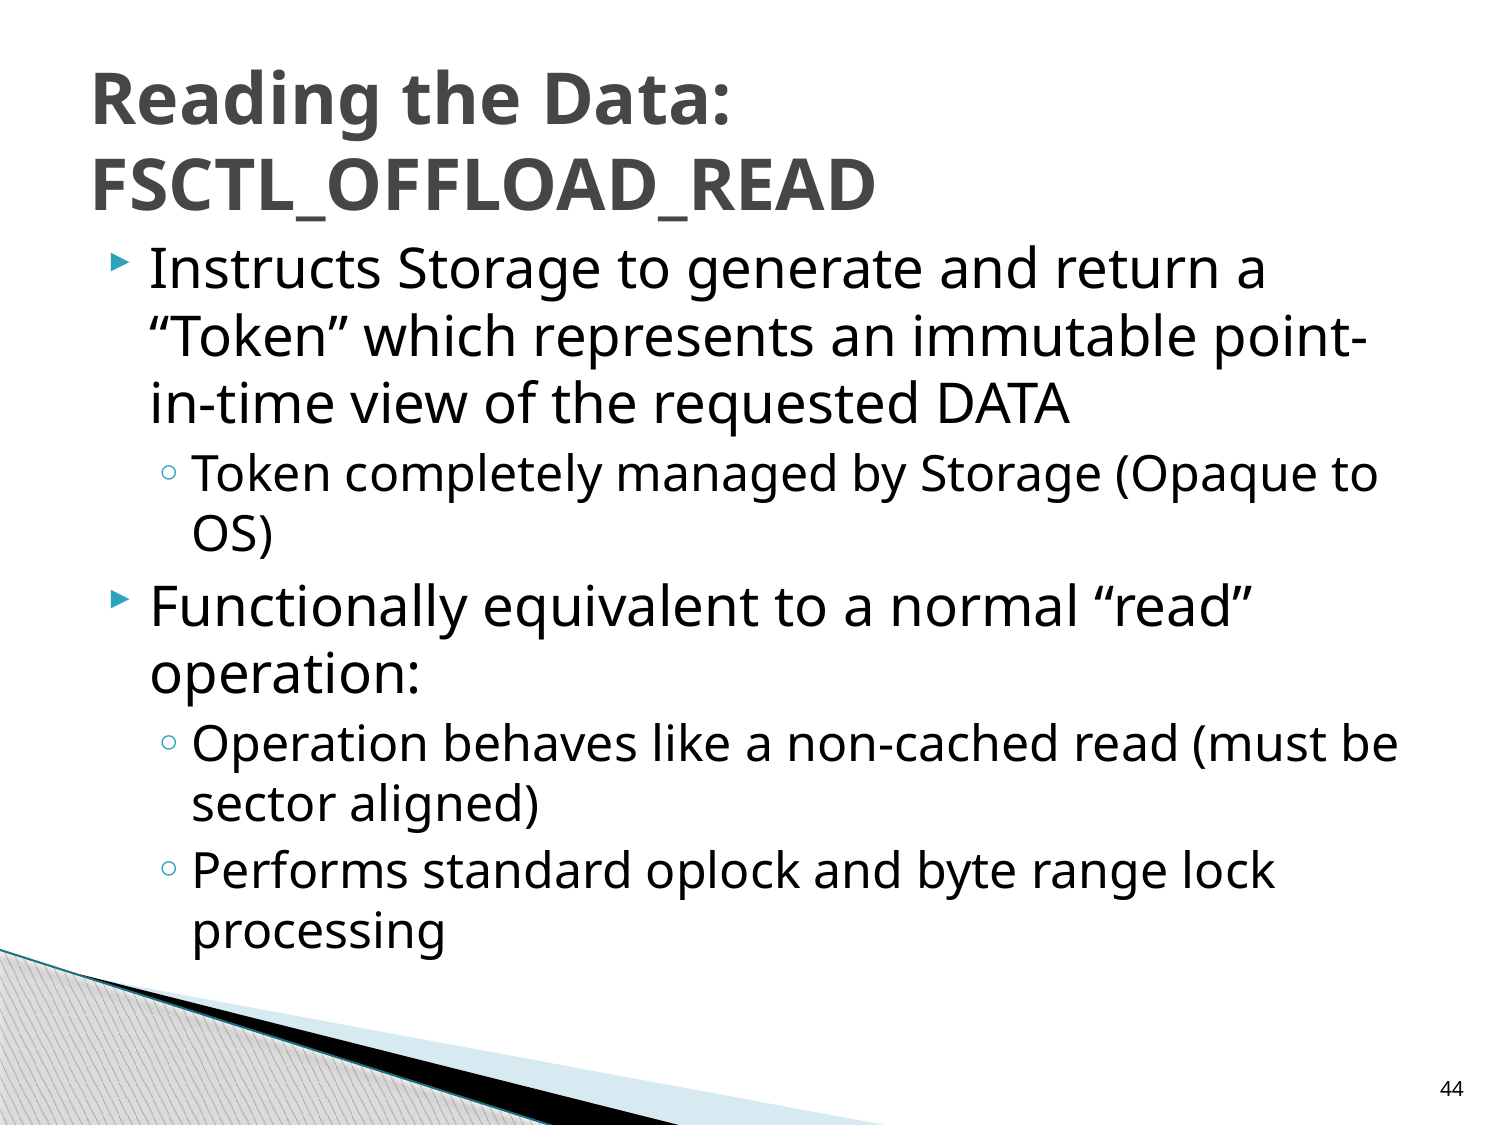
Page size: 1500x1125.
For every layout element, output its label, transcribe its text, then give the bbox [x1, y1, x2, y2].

list Instructs Storage to generate and return a “Token” which represents an immutable point-in-time view of the requested DATA Token completely managed by Storage (Opaque to OS) Functionally equivalent to a normal “read” operation: Operation behaves like a non-cached read (must be sector aligned) Performs standard oplock and byte range lock processing [75, 233, 1425, 1013]
title Reading the Data: FSCTL_OFFLOAD_READ [75, 45, 1425, 233]
slide_number 44 [1418, 1051, 1479, 1112]
